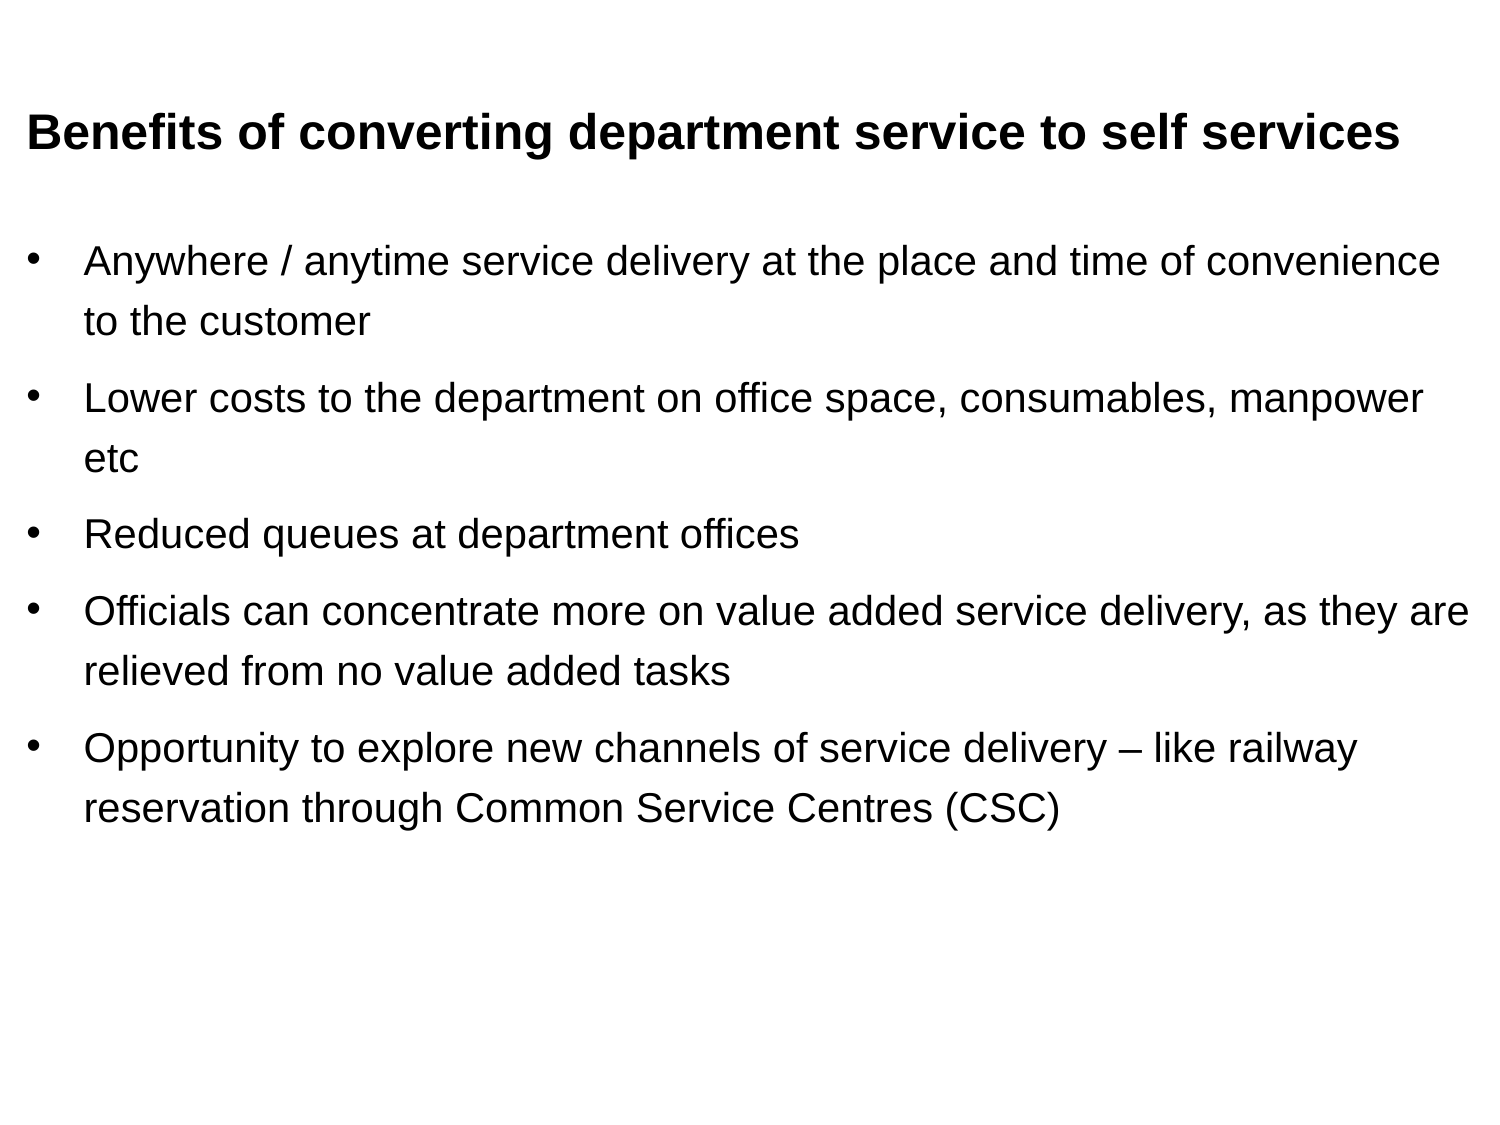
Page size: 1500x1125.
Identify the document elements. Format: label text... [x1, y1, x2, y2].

title Benefits of converting department service to self services [26, 99, 1472, 223]
list Anywhere / anytime service delivery at the place and time of convenience to the customer Lower costs to the department on office space, consumables, manpower etc Reduced queues at department offices Officials can concentrate more on value added service delivery, as they are relieved from no value added tasks Opportunity to explore new channels of service delivery – like railway reservation through Common Service Centres (CSC) [26, 223, 1474, 1037]
